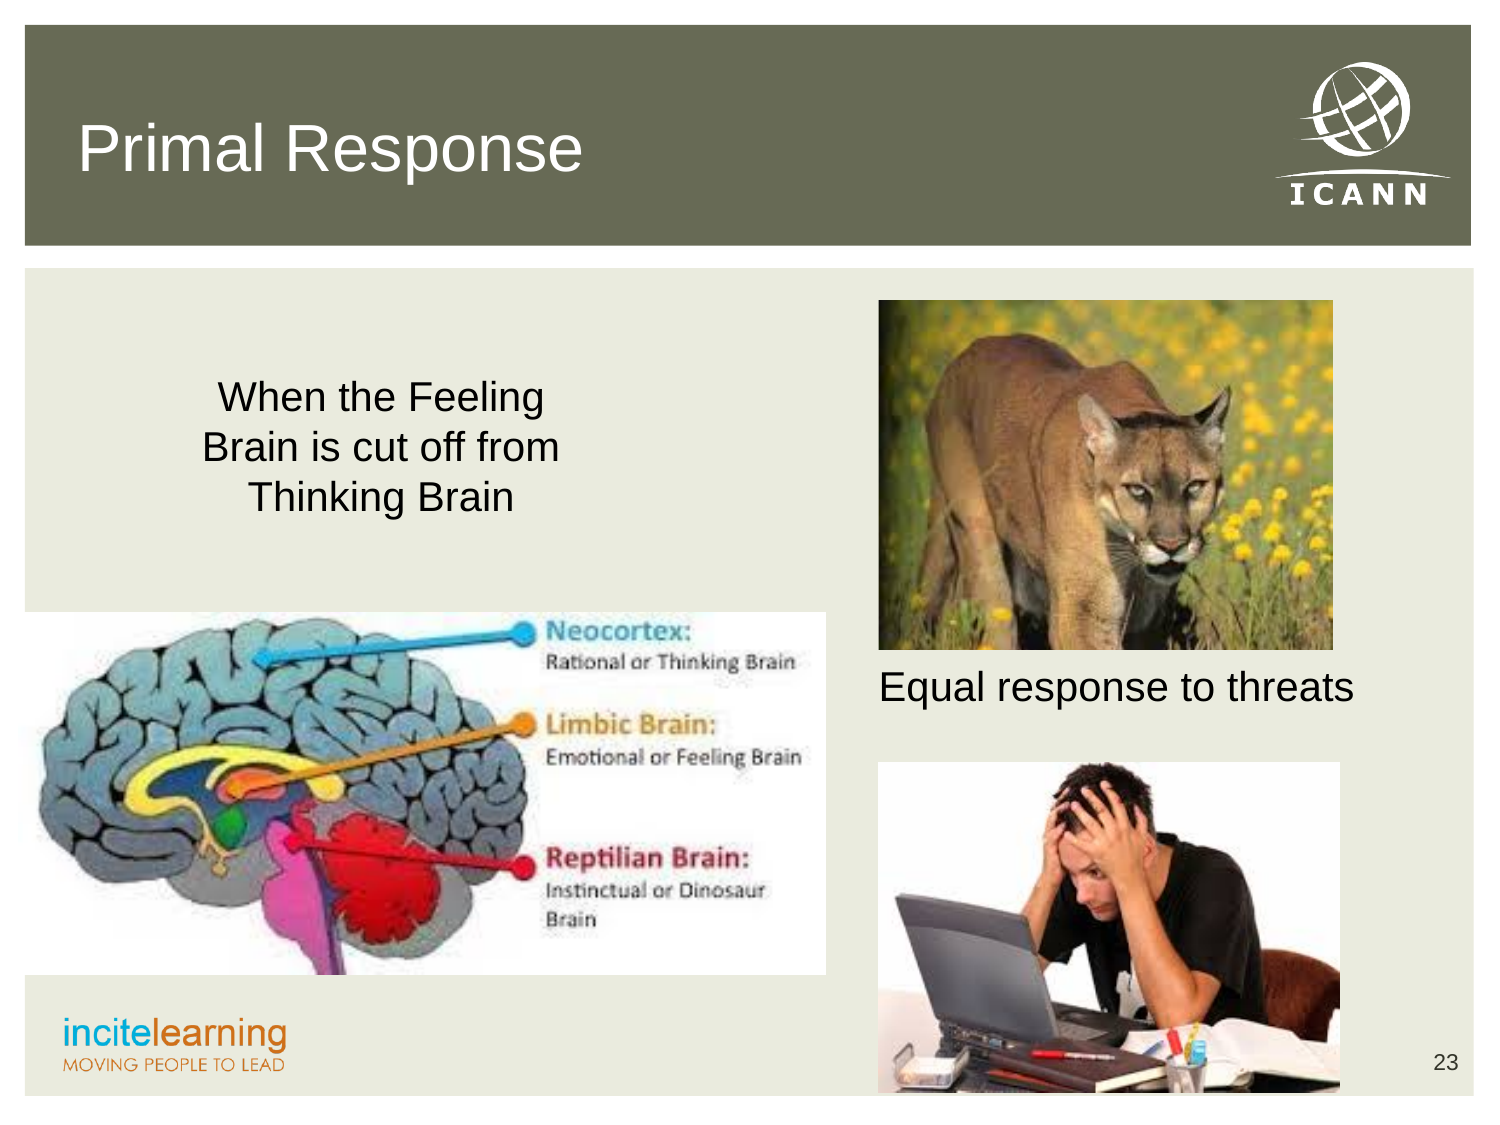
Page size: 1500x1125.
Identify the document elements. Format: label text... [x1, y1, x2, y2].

picture [62, 1012, 288, 1076]
picture [1438, 62, 1453, 205]
text_box When the Feeling Brain is cut off from Thinking Brain [174, 362, 588, 528]
picture [878, 299, 1334, 651]
title Primal Response [62, 58, 1438, 232]
text_box 23 [1433, 1047, 1500, 1093]
picture [18, 612, 827, 976]
text_box Equal response to threats [878, 660, 1482, 711]
picture [878, 762, 1340, 1093]
